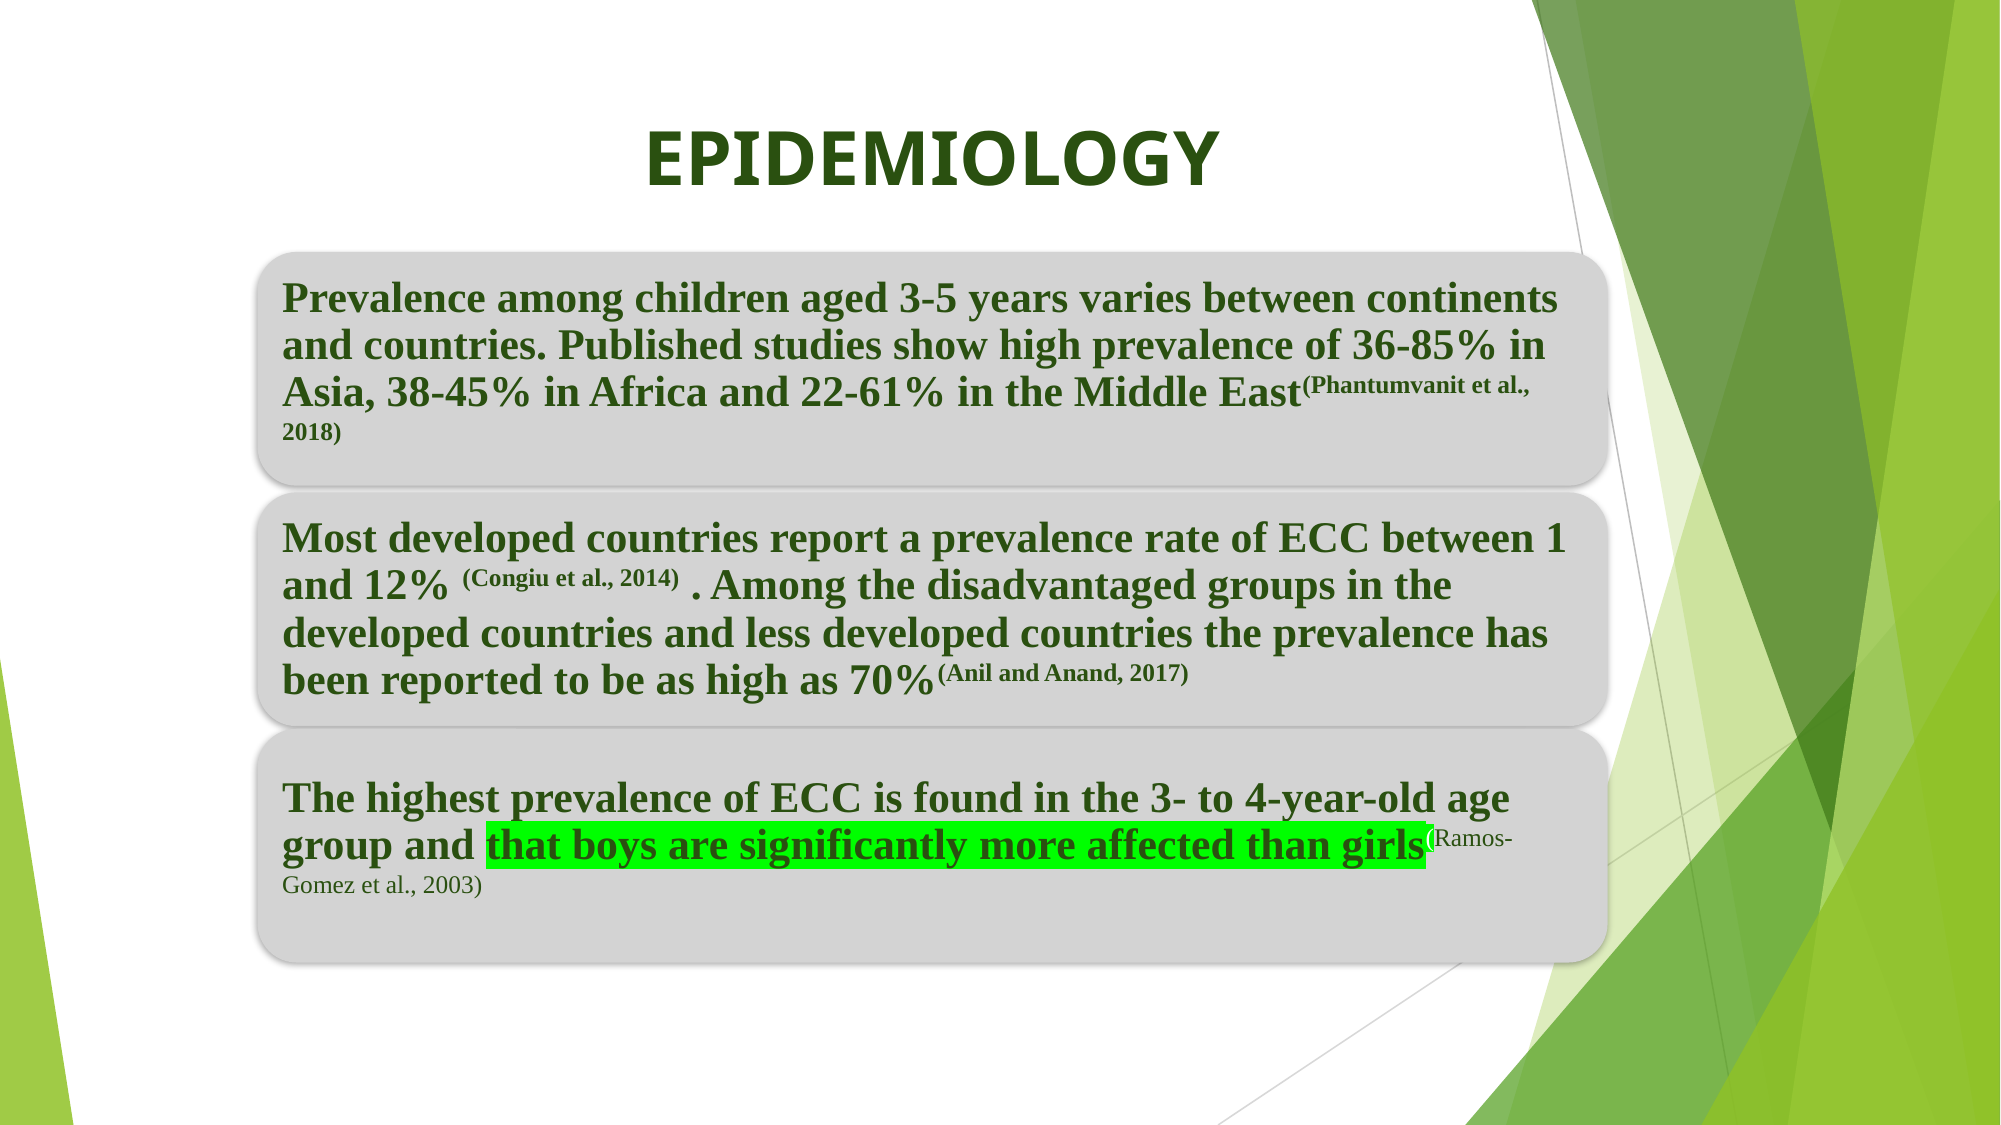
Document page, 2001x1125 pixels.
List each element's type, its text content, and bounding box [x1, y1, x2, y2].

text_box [257, 251, 1608, 963]
title EPIDEMIOLOGY [227, 46, 1638, 264]
